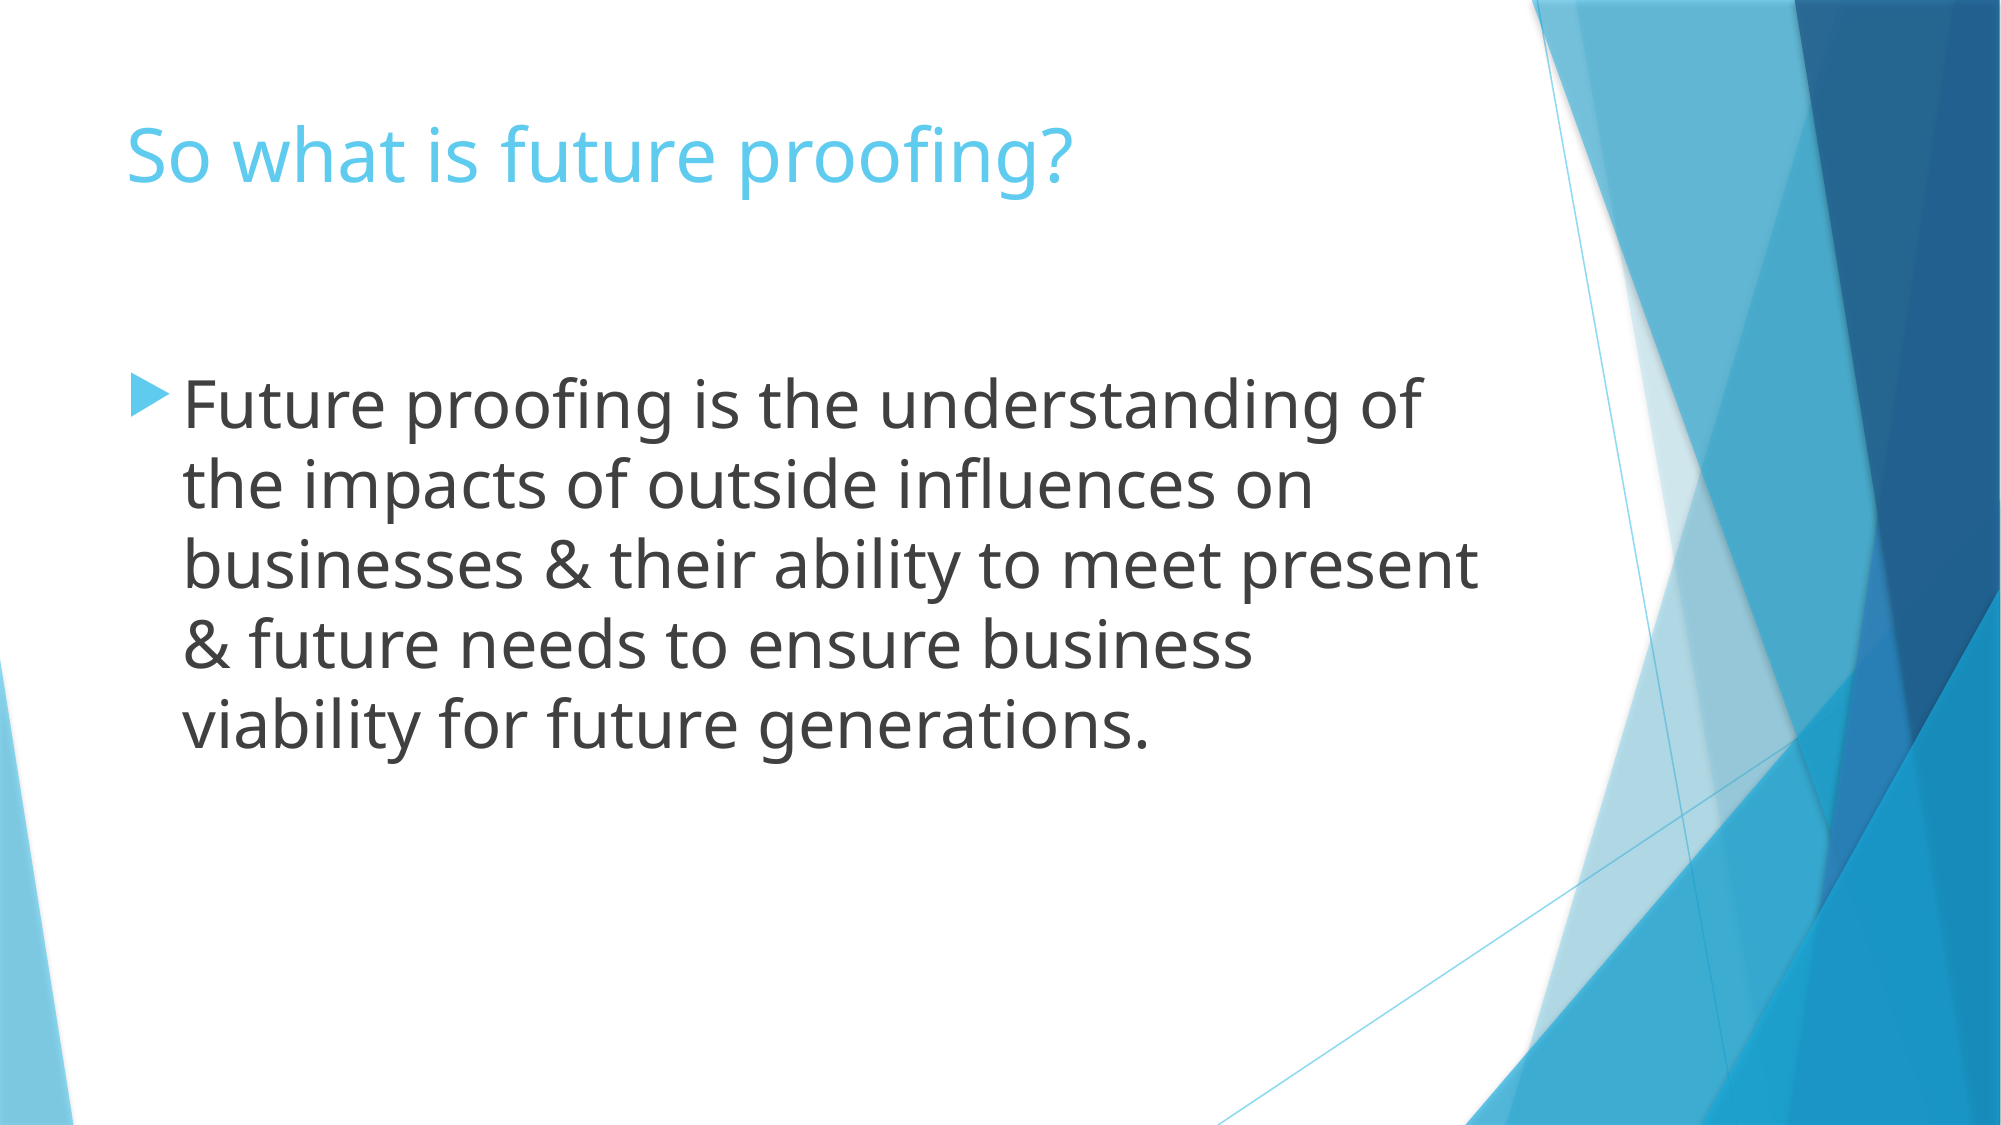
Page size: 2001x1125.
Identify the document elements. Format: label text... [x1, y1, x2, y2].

list Future proofing is the understanding of the impacts of outside influences on businesses & their ability to meet present & future needs to ensure business viability for future generations. [111, 354, 1522, 992]
title So what is future proofing? [111, 99, 1522, 317]
